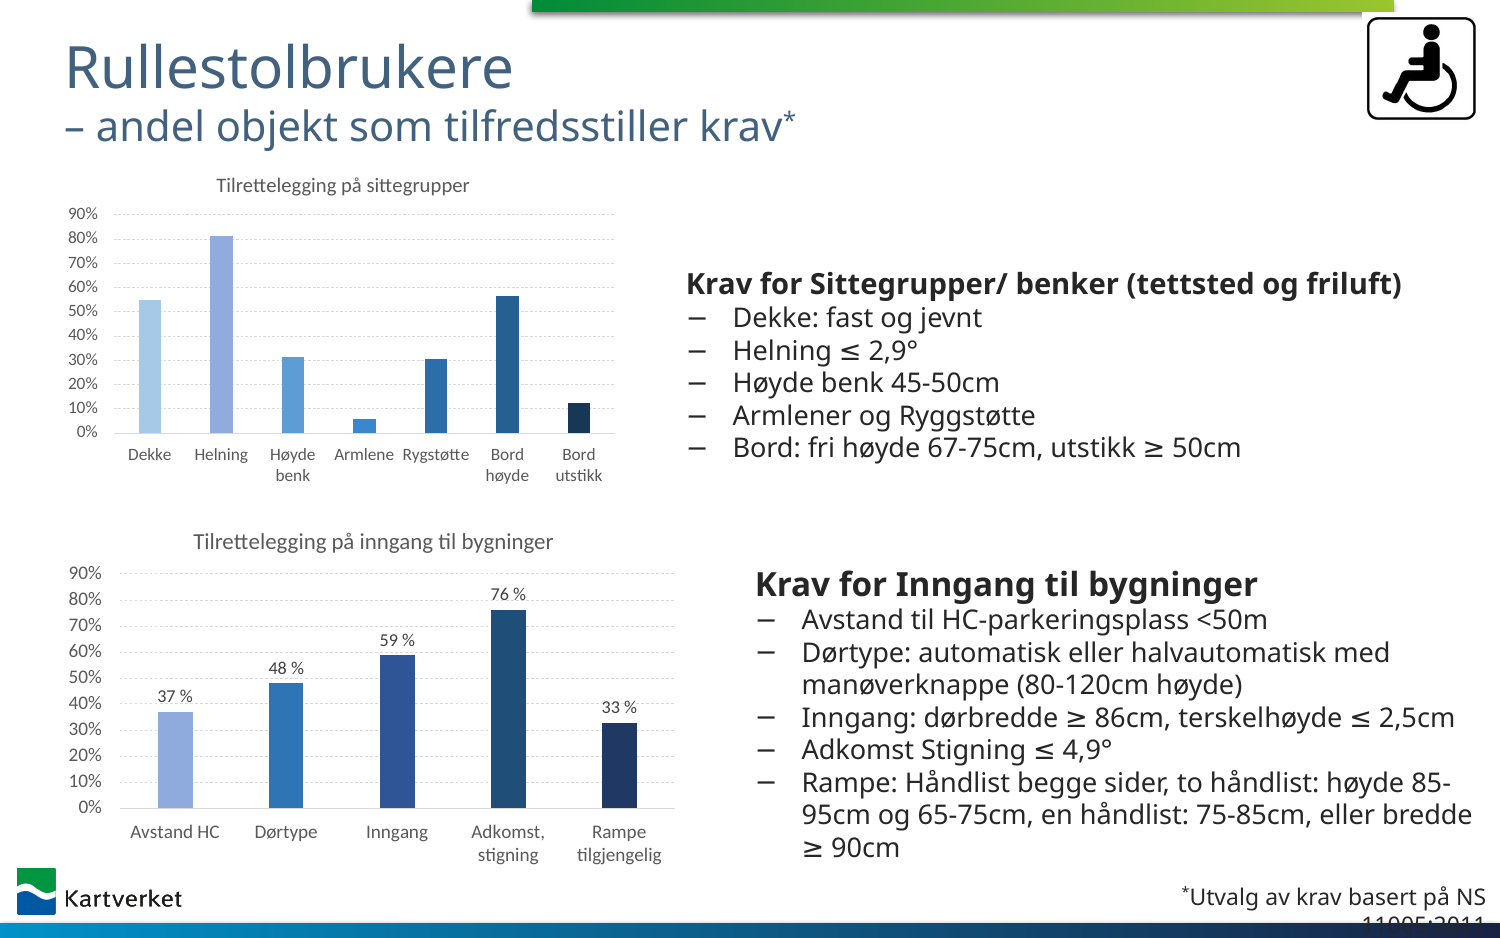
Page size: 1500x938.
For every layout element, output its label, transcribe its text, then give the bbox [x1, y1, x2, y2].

text_box Krav for Inngang til bygninger Avstand til HC-parkeringsplass <50m Dørtype: automatisk eller halvautomatisk med manøverknappe (80-120cm høyde) Inngang: dørbredde ≥ 86cm, terskelhøyde ≤ 2,5cm Adkomst Stigning ≤ 4,9° Rampe: Håndlist begge sider, to håndlist: høyde 85-95cm og 65-75cm, en håndlist: 75-85cm, eller bredde ≥ 90cm [740, 555, 1491, 870]
text_box *Utvalg av krav basert på NS 11005:2011 [1068, 873, 1500, 938]
picture [1362, 12, 1481, 126]
text_box Rullestolbrukere – andel objekt som tilfredsstiller krav* [49, 25, 1431, 158]
picture [62, 166, 625, 492]
picture [62, 520, 686, 874]
text_box Krav for Sittegrupper/ benker (tettsted og friluft) Dekke: fast og jevnt Helning ≤ 2,9° Høyde benk 45-50cm Armlener og Ryggstøtte Bord: fri høyde 67-75cm, utstikk ≥ 50cm [670, 258, 1418, 471]
